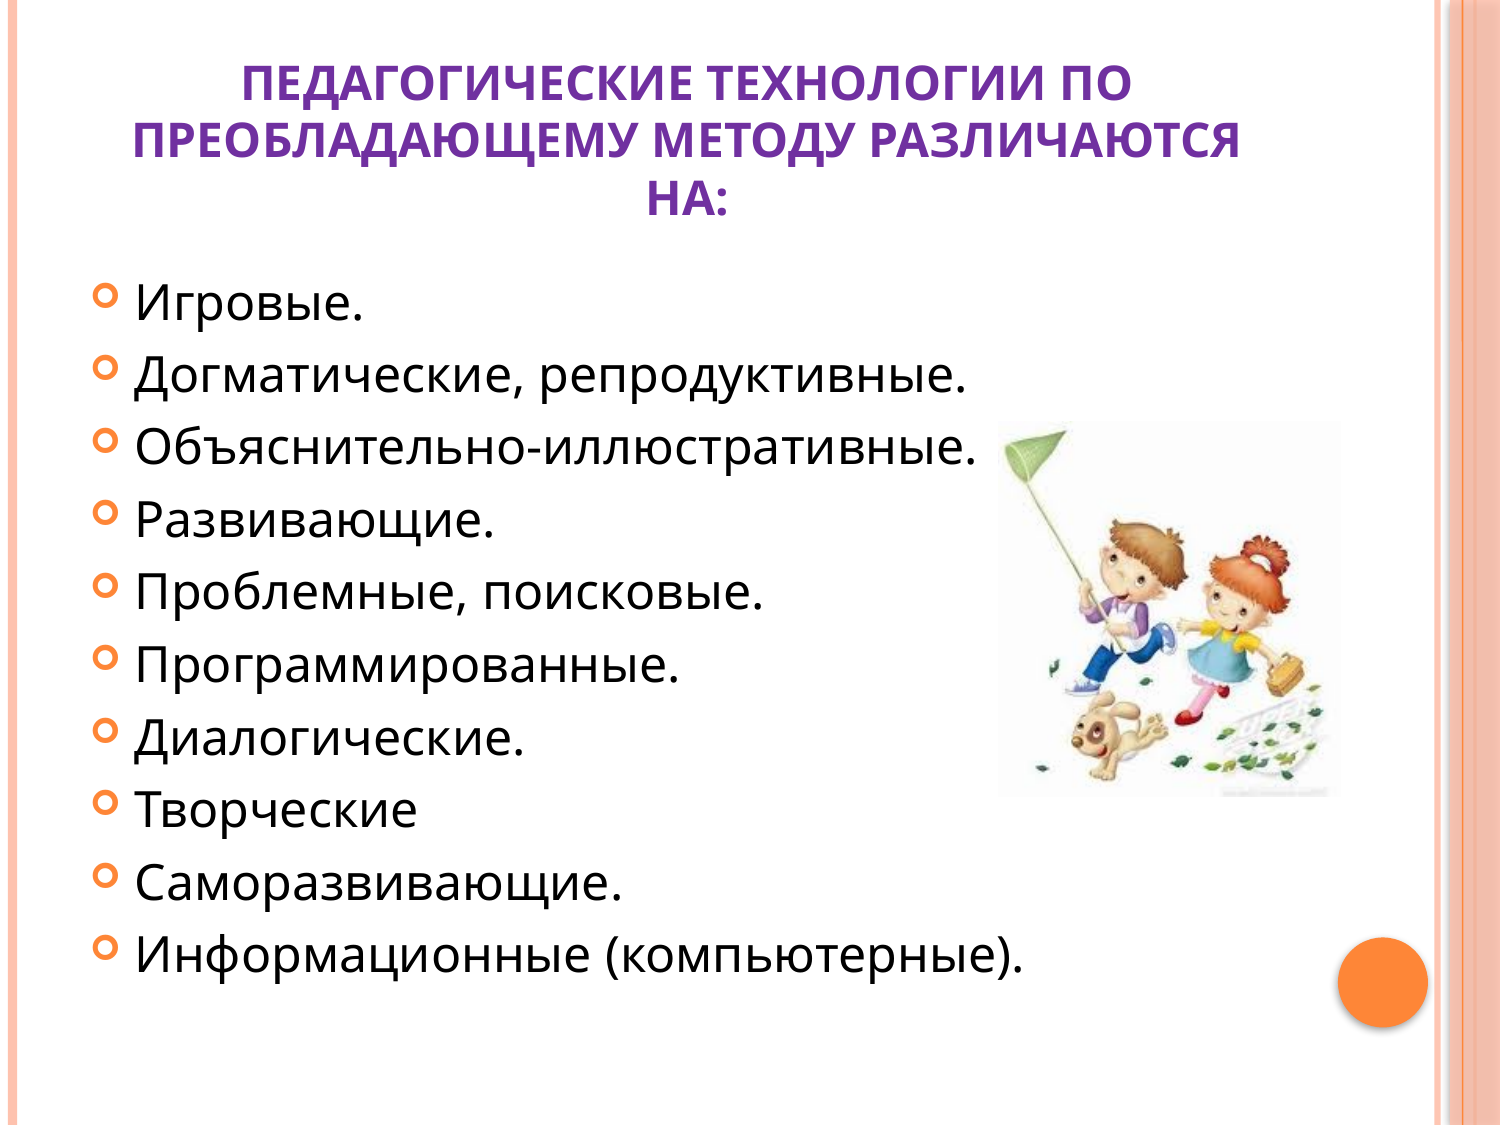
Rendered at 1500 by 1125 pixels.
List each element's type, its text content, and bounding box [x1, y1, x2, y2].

picture [997, 421, 1341, 798]
list Игровые. Догматические, репродуктивные. Объяснительно-иллюстративные. Развивающие. Проблемные, поисковые. Программированные. Диалогические. Творческие Саморазвивающие. Информационные (компьютерные). [75, 262, 1300, 1062]
title Педагогические технологии по преобладающему методу различаются на: [75, 45, 1300, 233]
